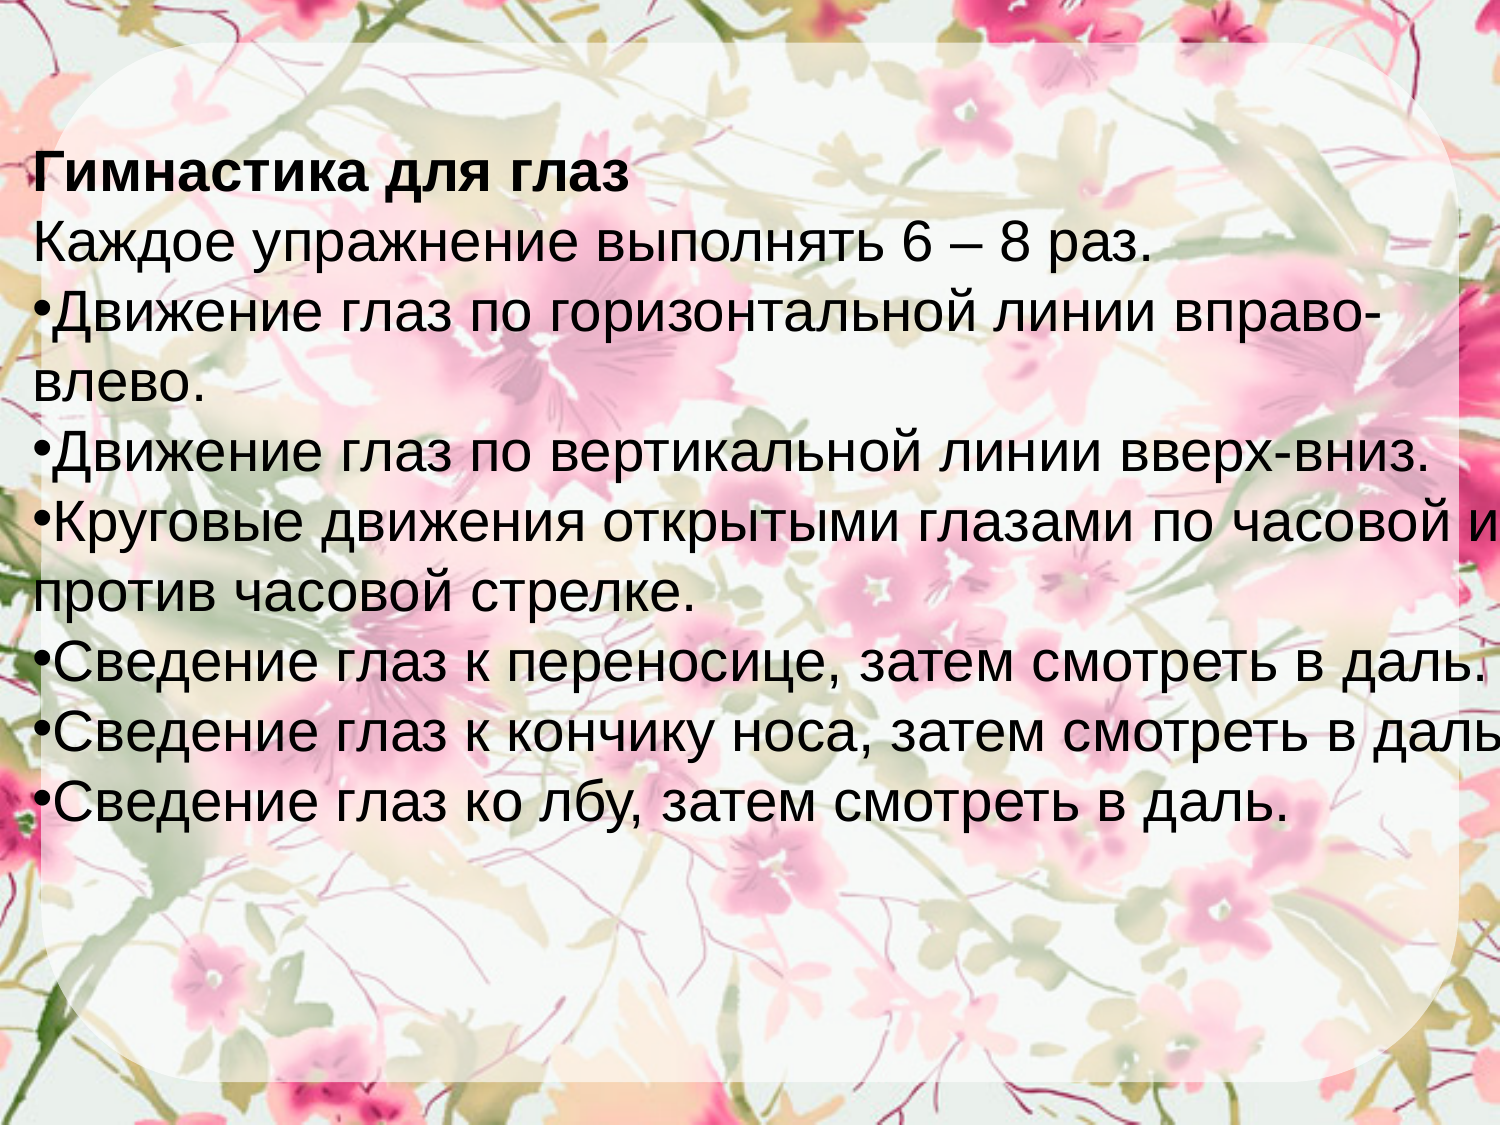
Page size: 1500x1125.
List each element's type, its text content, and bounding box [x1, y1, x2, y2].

text_box Гимнастика для глаз Каждое упражнение выполнять 6 – 8 раз. Движение глаз по горизонтальной линии вправо-влево. Движение глаз по вертикальной линии вверх-вниз. Круговые движения открытыми глазами по часовой и против часовой стрелке. Сведение глаз к переносице, затем смотреть в даль. Сведение глаз к кончику носа, затем смотреть в даль. Сведение глаз ко лбу, затем смотреть в даль. [17, 125, 1500, 910]
picture [0, 0, 1500, 1125]
